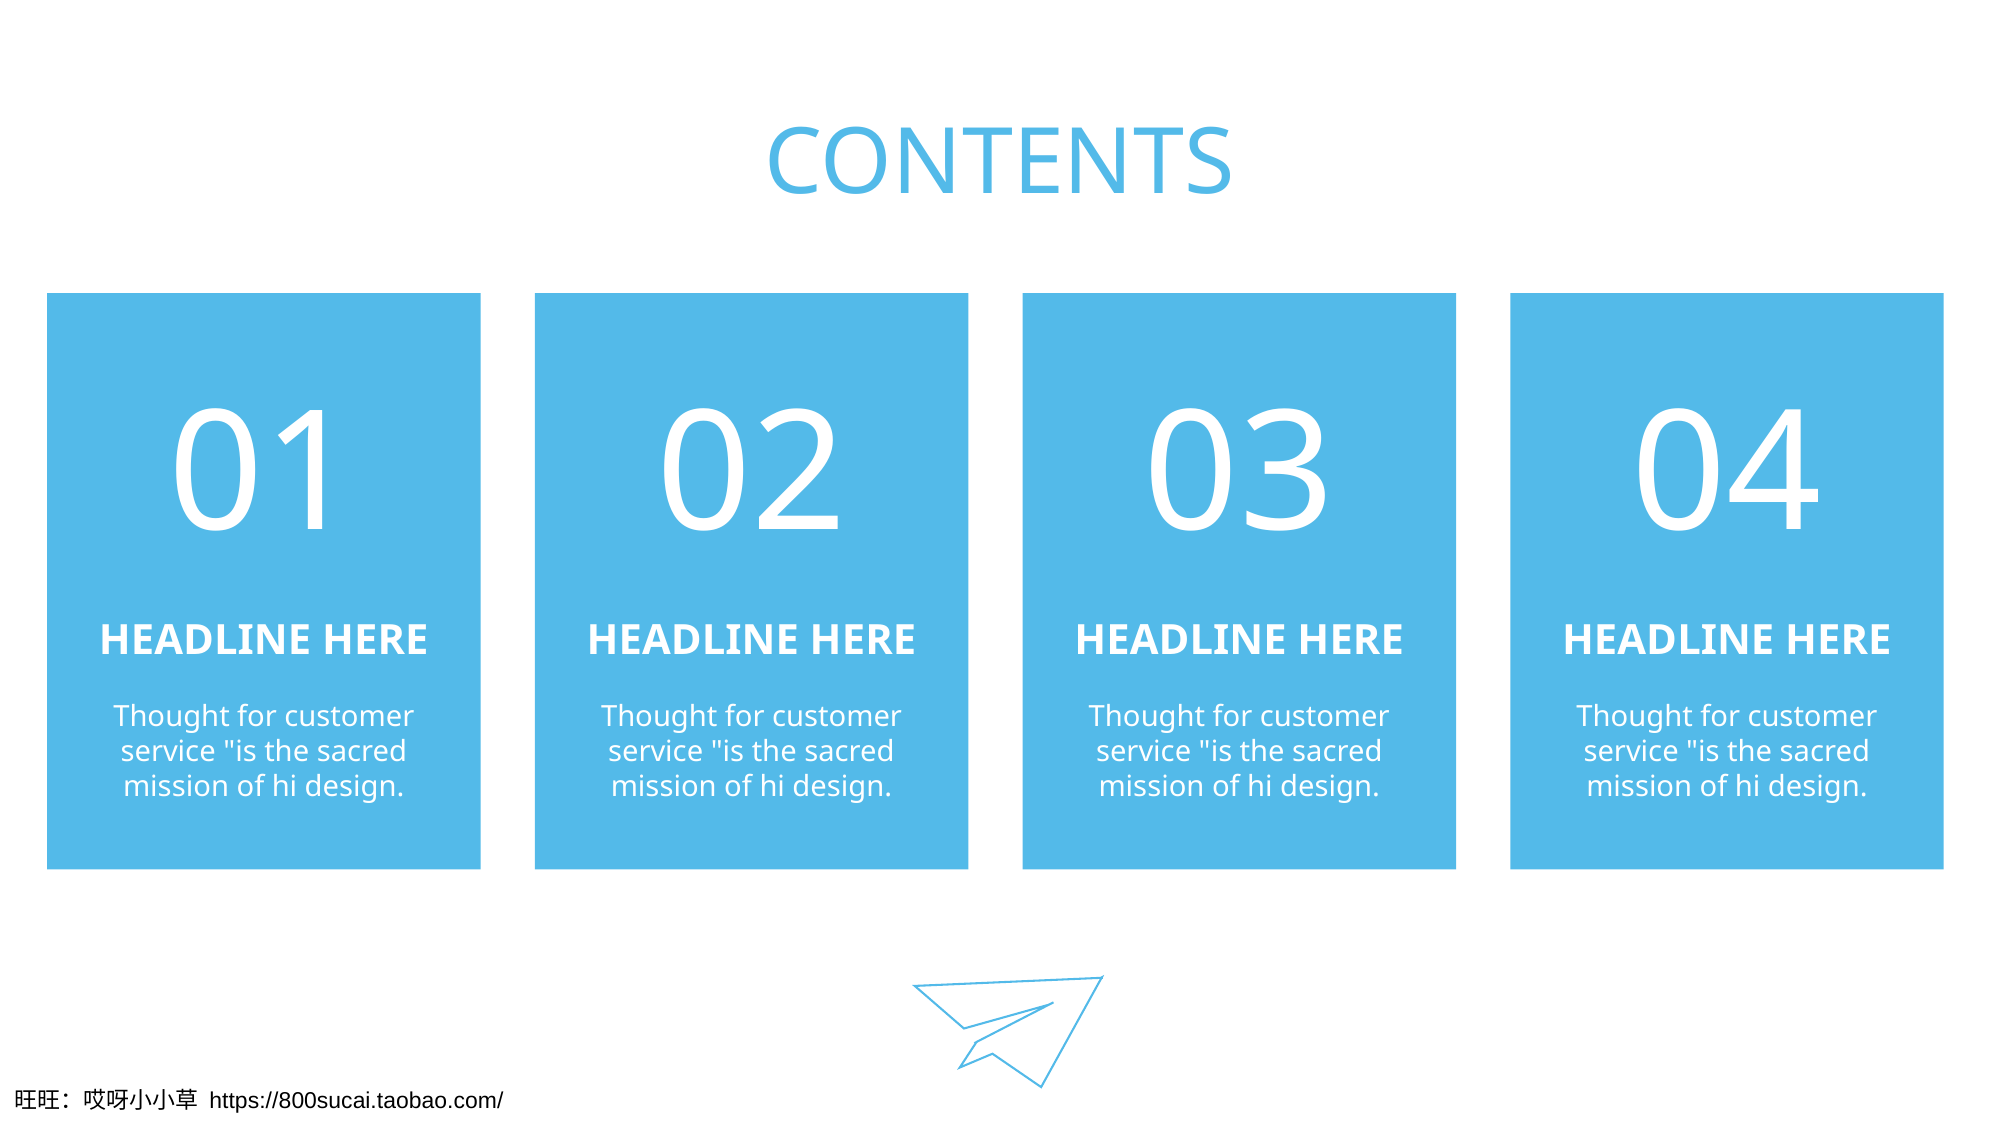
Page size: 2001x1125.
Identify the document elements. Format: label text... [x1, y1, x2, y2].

text_box [46, 292, 482, 870]
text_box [538, 354, 965, 812]
text_box [1022, 292, 1457, 870]
text_box CONTENTS [749, 39, 1251, 220]
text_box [1026, 354, 1453, 812]
text_box [912, 974, 1105, 1089]
text_box 旺旺：哎呀小小草 https://800sucai.taobao.com/ [0, 1077, 800, 1120]
text_box [1509, 292, 1945, 870]
text_box [534, 292, 969, 870]
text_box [1513, 354, 1941, 812]
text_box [50, 354, 478, 812]
